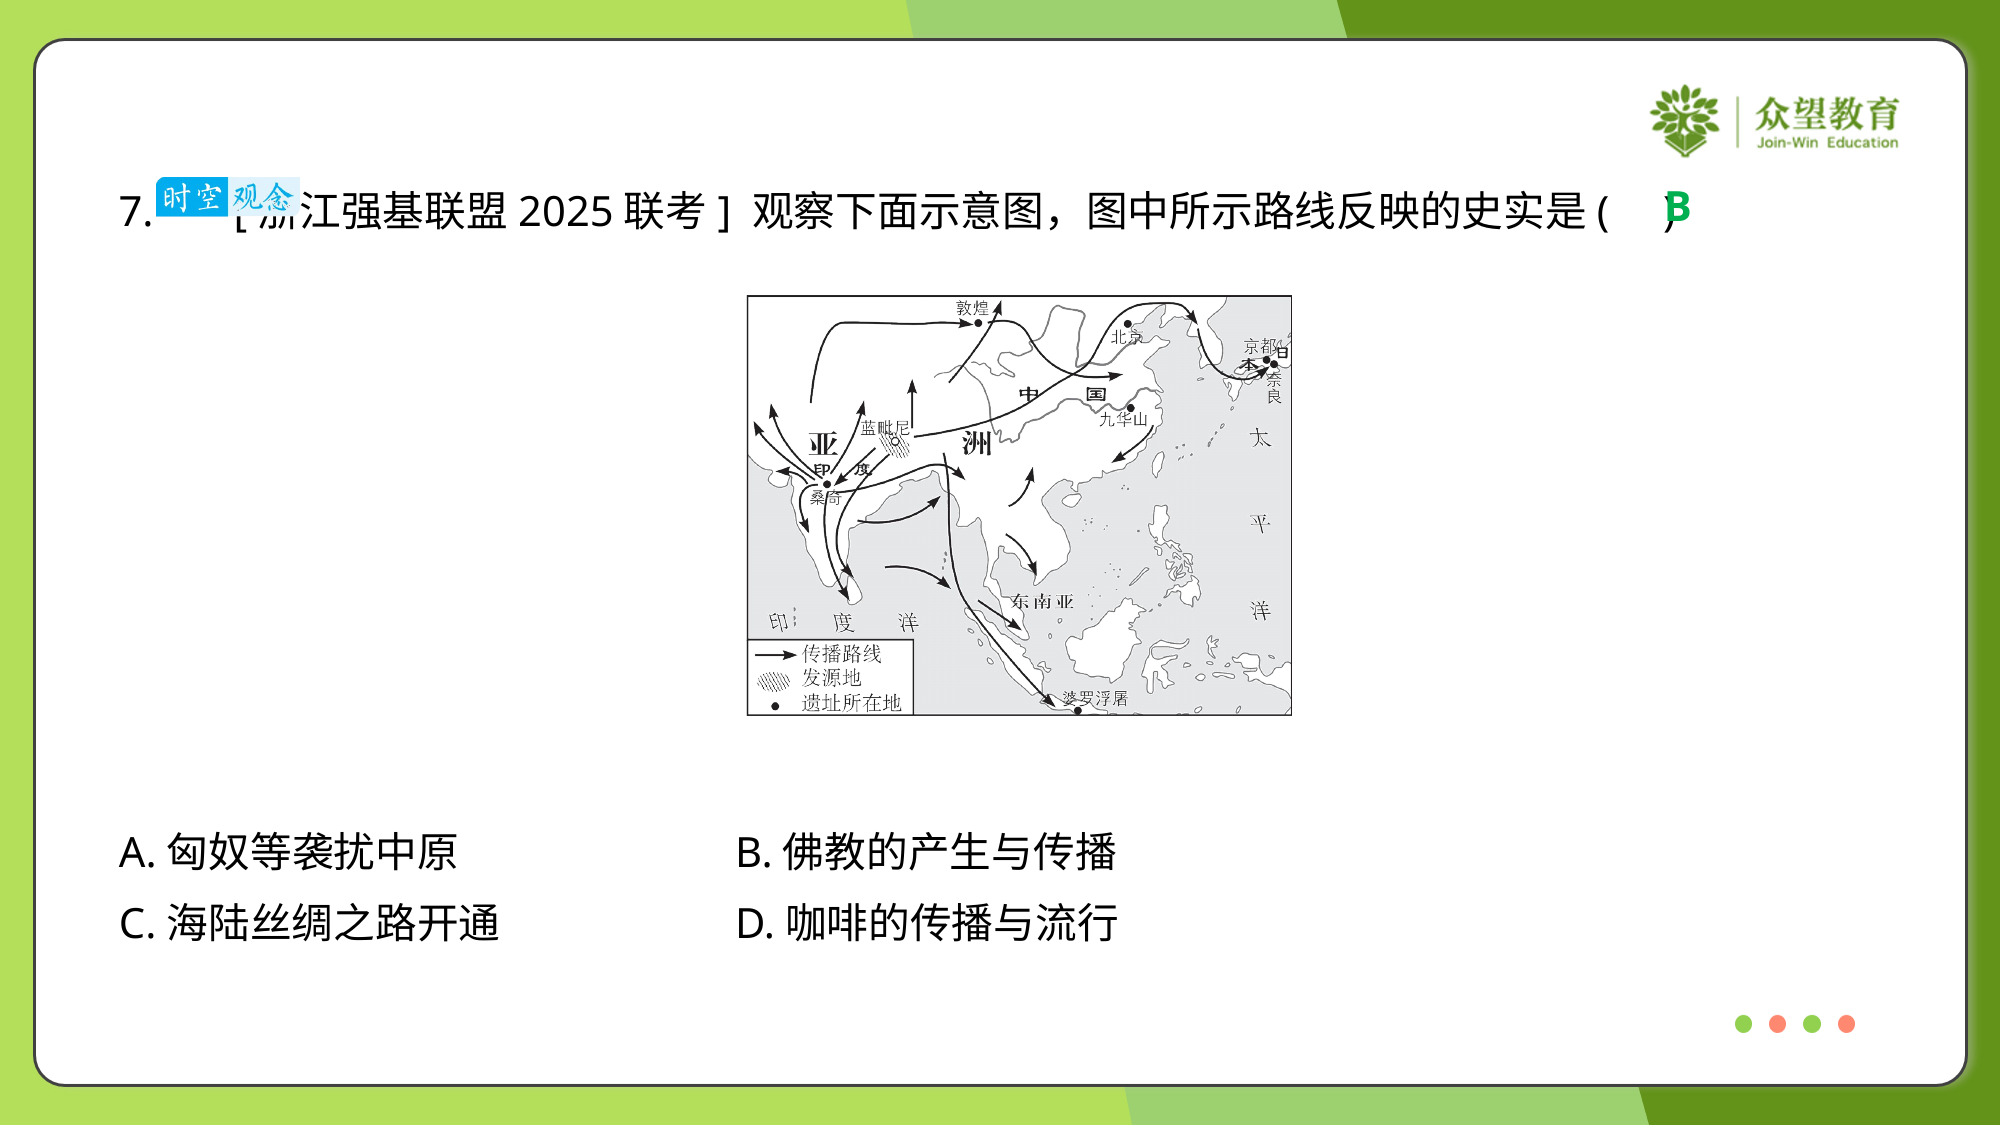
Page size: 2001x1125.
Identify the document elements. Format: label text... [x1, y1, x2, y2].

picture [0, 0, 2000, 1125]
text_box A.匈奴等袭扰中原 B.佛教的产生与传播 C.海陆丝绸之路开通 D.咖啡的传播与流行 [118, 800, 1316, 940]
text_box 7. [浙江强基联盟2025联考] 观察下面示意图，图中所示路线反映的史实是( ) [118, 159, 1316, 298]
text_box B [1648, 159, 1707, 224]
